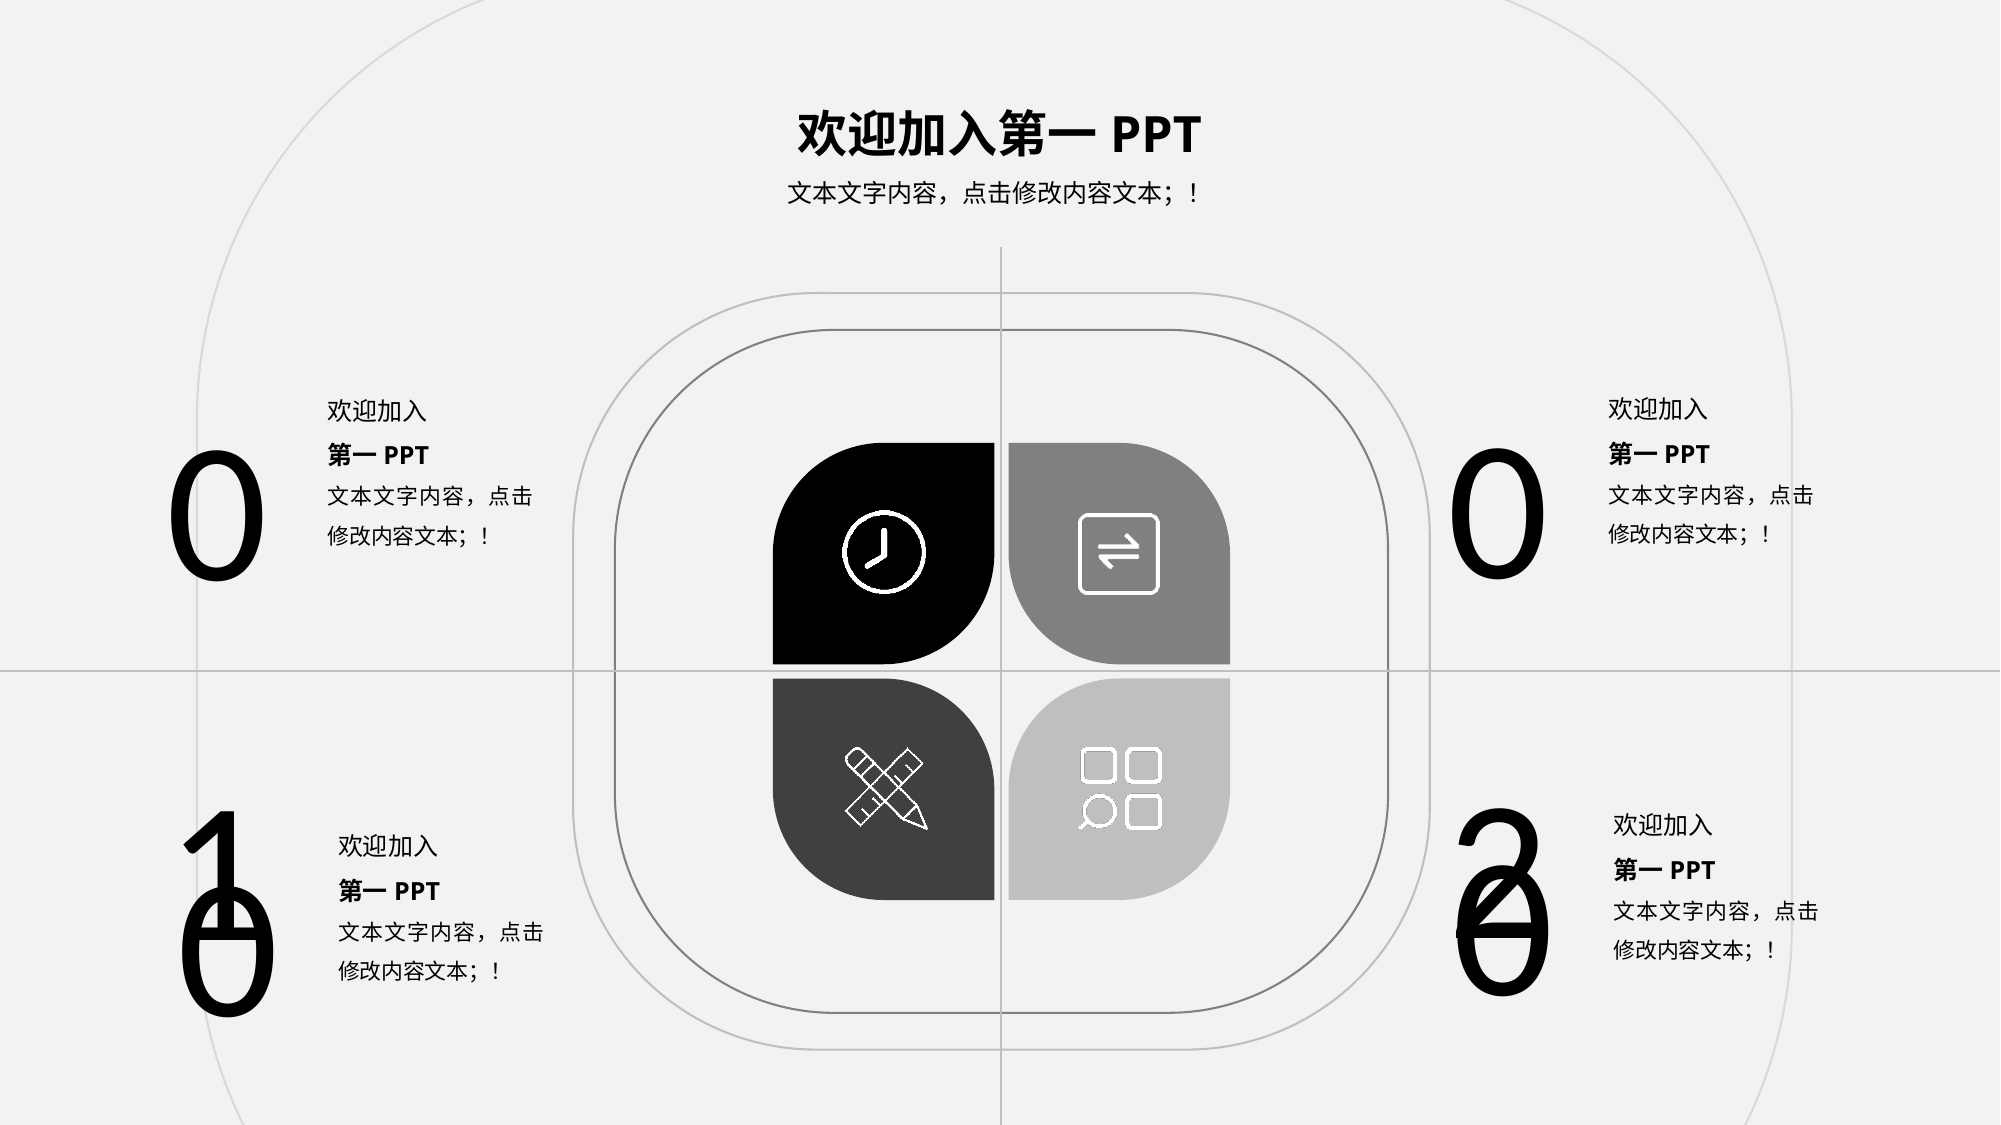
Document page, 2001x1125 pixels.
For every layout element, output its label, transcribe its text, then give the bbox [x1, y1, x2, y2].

text_box [549, 672, 1000, 1125]
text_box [1437, 671, 1835, 1125]
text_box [1008, 442, 1230, 665]
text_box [1008, 678, 1230, 900]
text_box [227, 0, 1761, 670]
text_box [772, 678, 995, 900]
text_box 欢迎加入第一PPT 文本文字内容，点击修改内容文本；！ [497, 65, 1503, 215]
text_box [1432, 671, 1437, 994]
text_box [151, 671, 549, 996]
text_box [151, 253, 549, 670]
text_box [162, 689, 560, 1125]
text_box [1432, 251, 1830, 670]
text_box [772, 442, 995, 665]
text_box [1002, 672, 1437, 1125]
